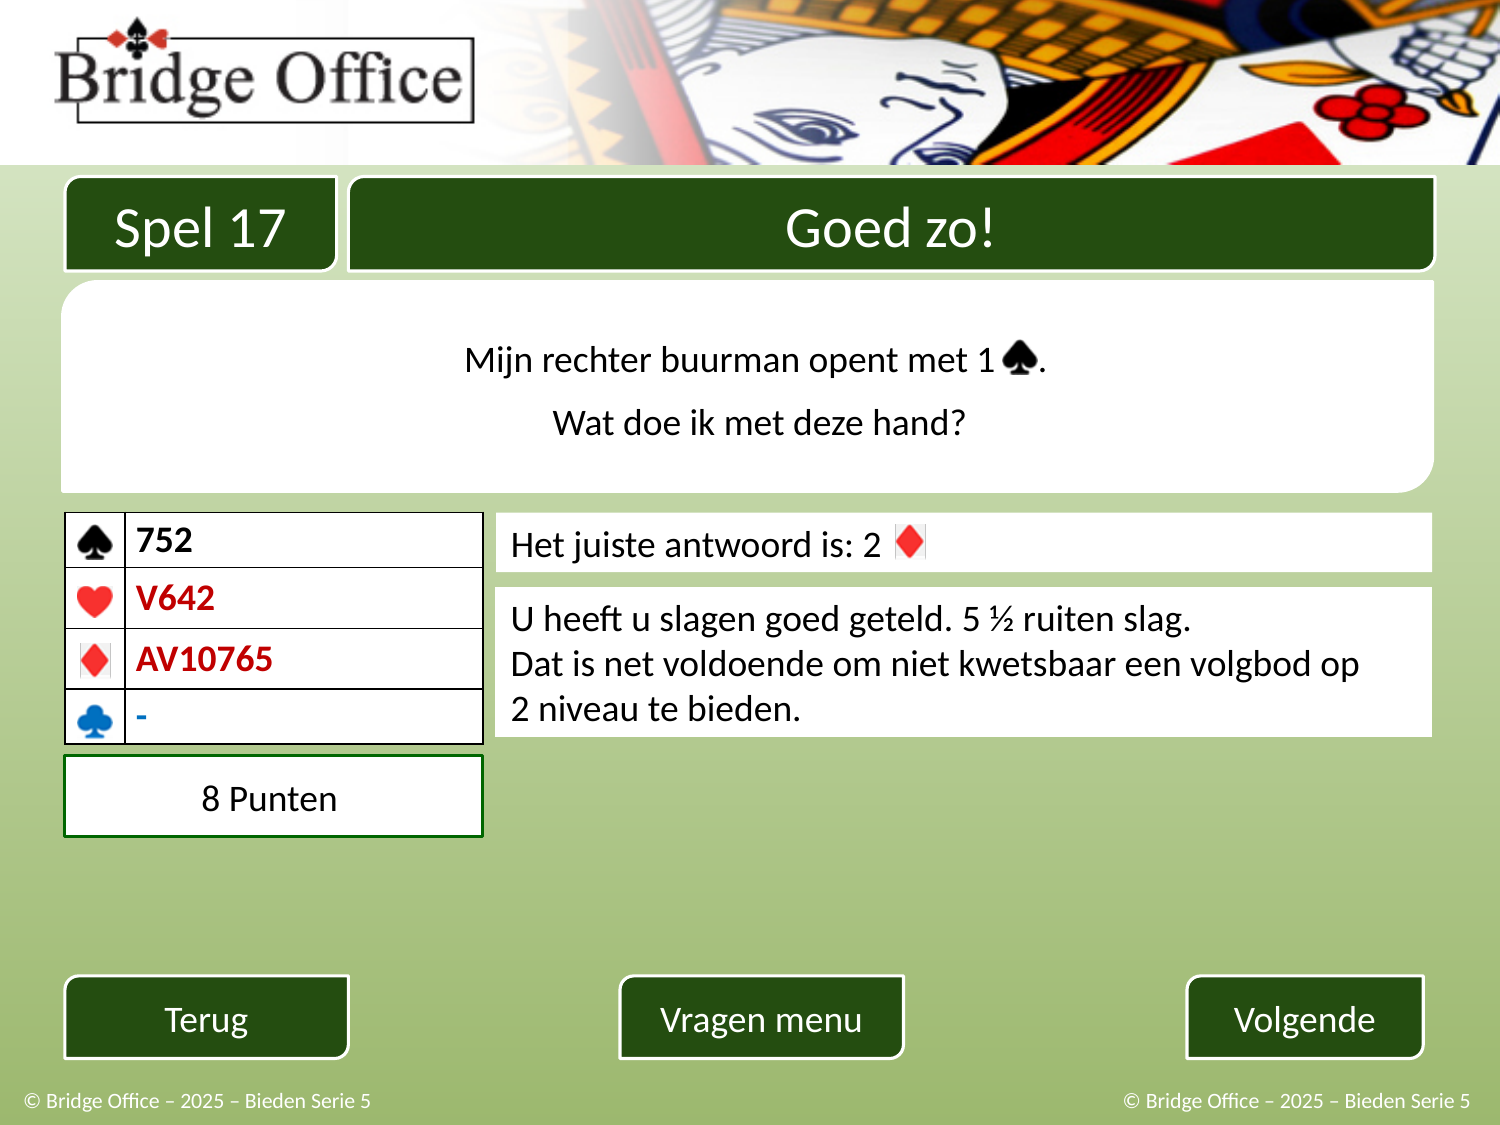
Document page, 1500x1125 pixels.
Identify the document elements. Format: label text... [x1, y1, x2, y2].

text_box [61, 280, 1435, 493]
picture [0, 0, 1500, 166]
picture [77, 703, 114, 740]
picture [1001, 339, 1038, 375]
table_cell AV10765 [126, 629, 482, 688]
table_cell - [126, 690, 482, 743]
text_box Wat doe ik met deze hand? [537, 390, 986, 451]
picture [892, 524, 928, 561]
text_box © Bridge Office – 2025 – Bieden Serie 5 [1107, 1079, 1500, 1121]
table_cell V642 [126, 568, 482, 628]
text_box U heeft u slagen goed geteld. 5 ½ ruiten slag. Dat is net voldoende om niet kwetsbaar een volgbod op 2 niveau te bieden. [484, 587, 1500, 737]
picture [77, 524, 114, 561]
text_box © Bridge Office – 2025 – Bieden Serie 5 [8, 1079, 393, 1121]
text_box Spel 17 [63, 179, 339, 273]
text_box 8 Punten [63, 754, 484, 838]
picture [77, 643, 114, 679]
text_box Vragen menu [618, 974, 906, 1061]
text_box Volgende [1185, 974, 1425, 1061]
text_box Het juiste antwoord is: 2 [496, 512, 1433, 573]
text_box Mijn rechter buurman opent met 1 . [449, 327, 1075, 388]
text_box Goed zo! [346, 179, 1437, 273]
text_box Terug [63, 974, 350, 1061]
table_header [66, 513, 124, 567]
text_box [73, 745, 117, 751]
table_cell [66, 629, 124, 688]
table_cell [66, 568, 124, 628]
picture [77, 585, 114, 618]
table_cell [66, 690, 124, 743]
table_header 752 [126, 513, 482, 567]
